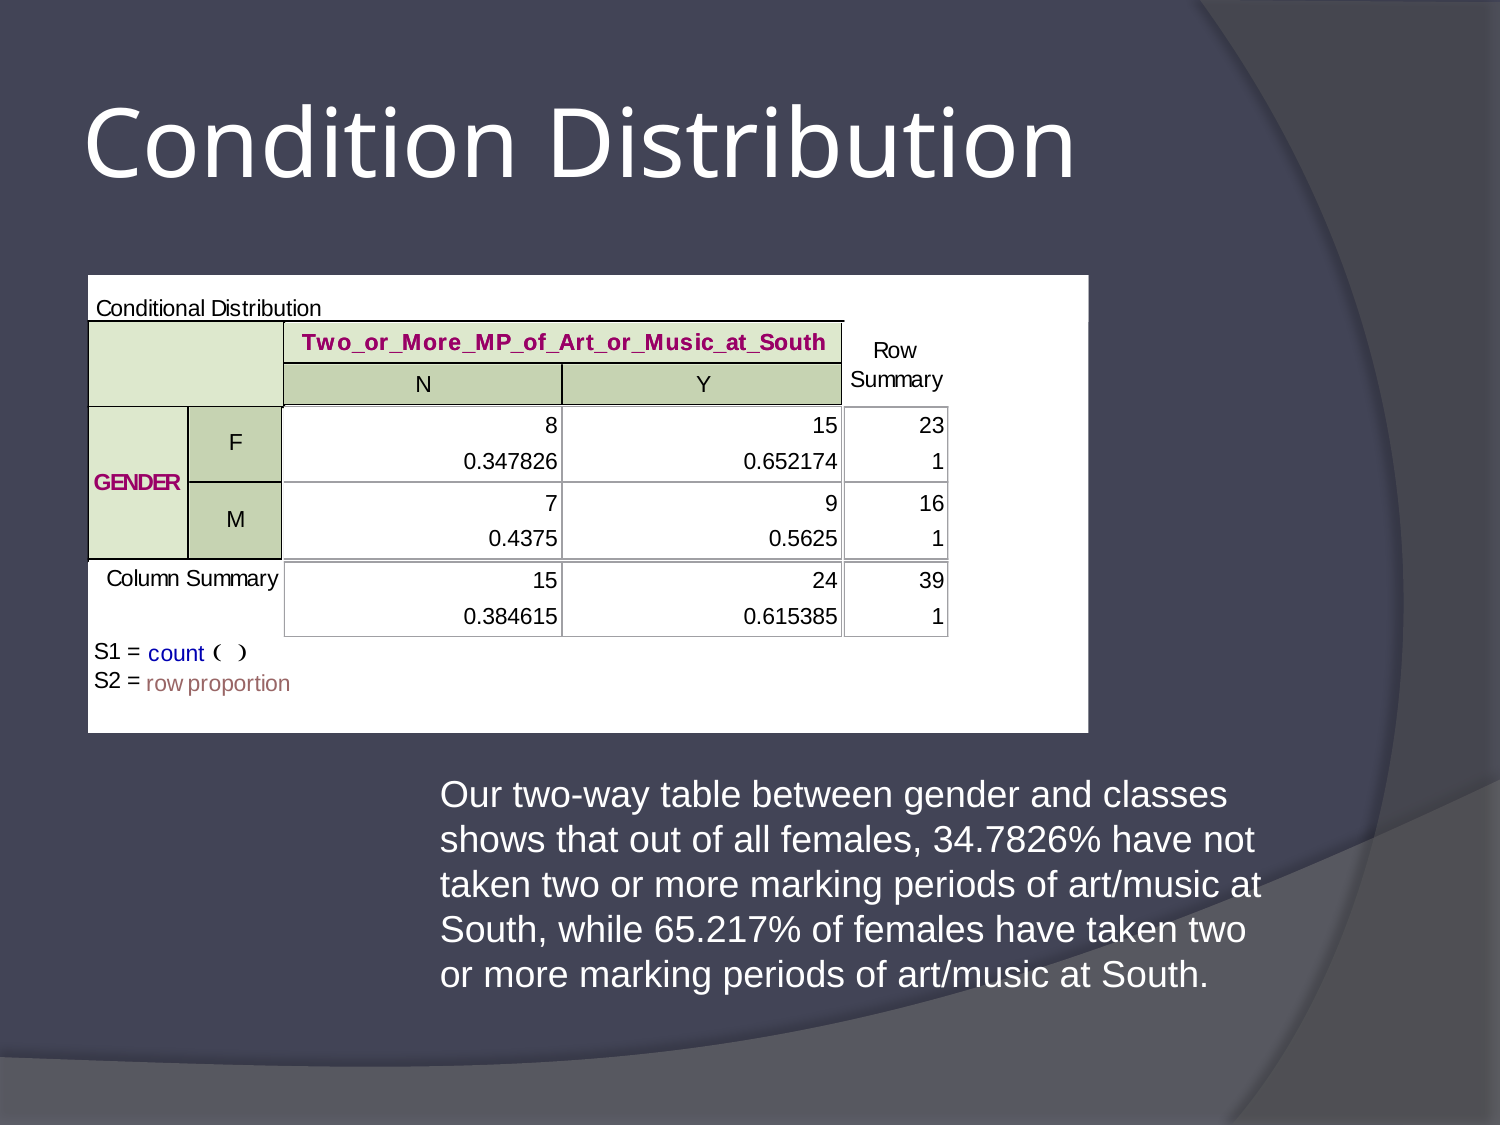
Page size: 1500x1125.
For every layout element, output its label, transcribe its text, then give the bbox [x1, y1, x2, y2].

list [87, 274, 1091, 736]
title Condition Distribution [75, 45, 1300, 233]
text_box Our two-way table between gender and classes shows that out of all females, 34.7826% have not taken two or more marking periods of art/music at South, while 65.217% of females have taken two or more marking periods of art/music at South. [425, 762, 1300, 1003]
